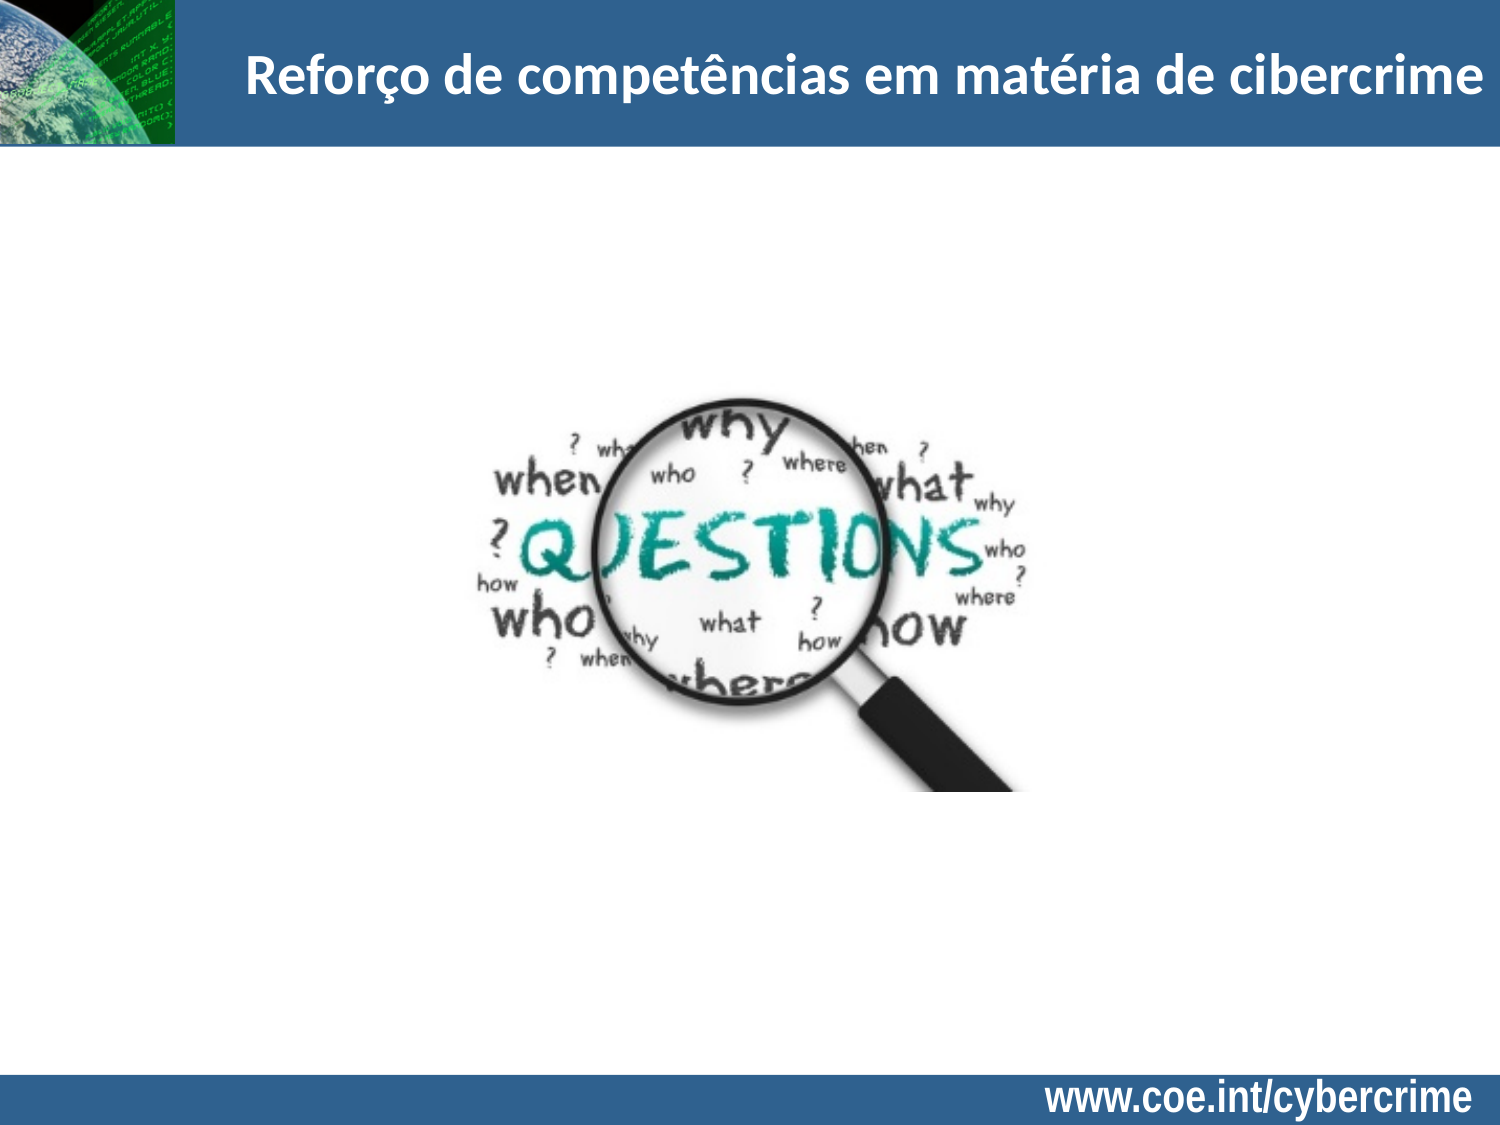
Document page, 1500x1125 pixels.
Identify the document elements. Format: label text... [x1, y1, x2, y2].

text_box www.coe.int/cybercrime [1030, 1059, 1500, 1125]
text_box [0, 1073, 1030, 1125]
picture [0, 0, 175, 144]
picture [443, 332, 1057, 793]
text_box Reforço de competências em matéria de cibercrime [177, 0, 1500, 149]
